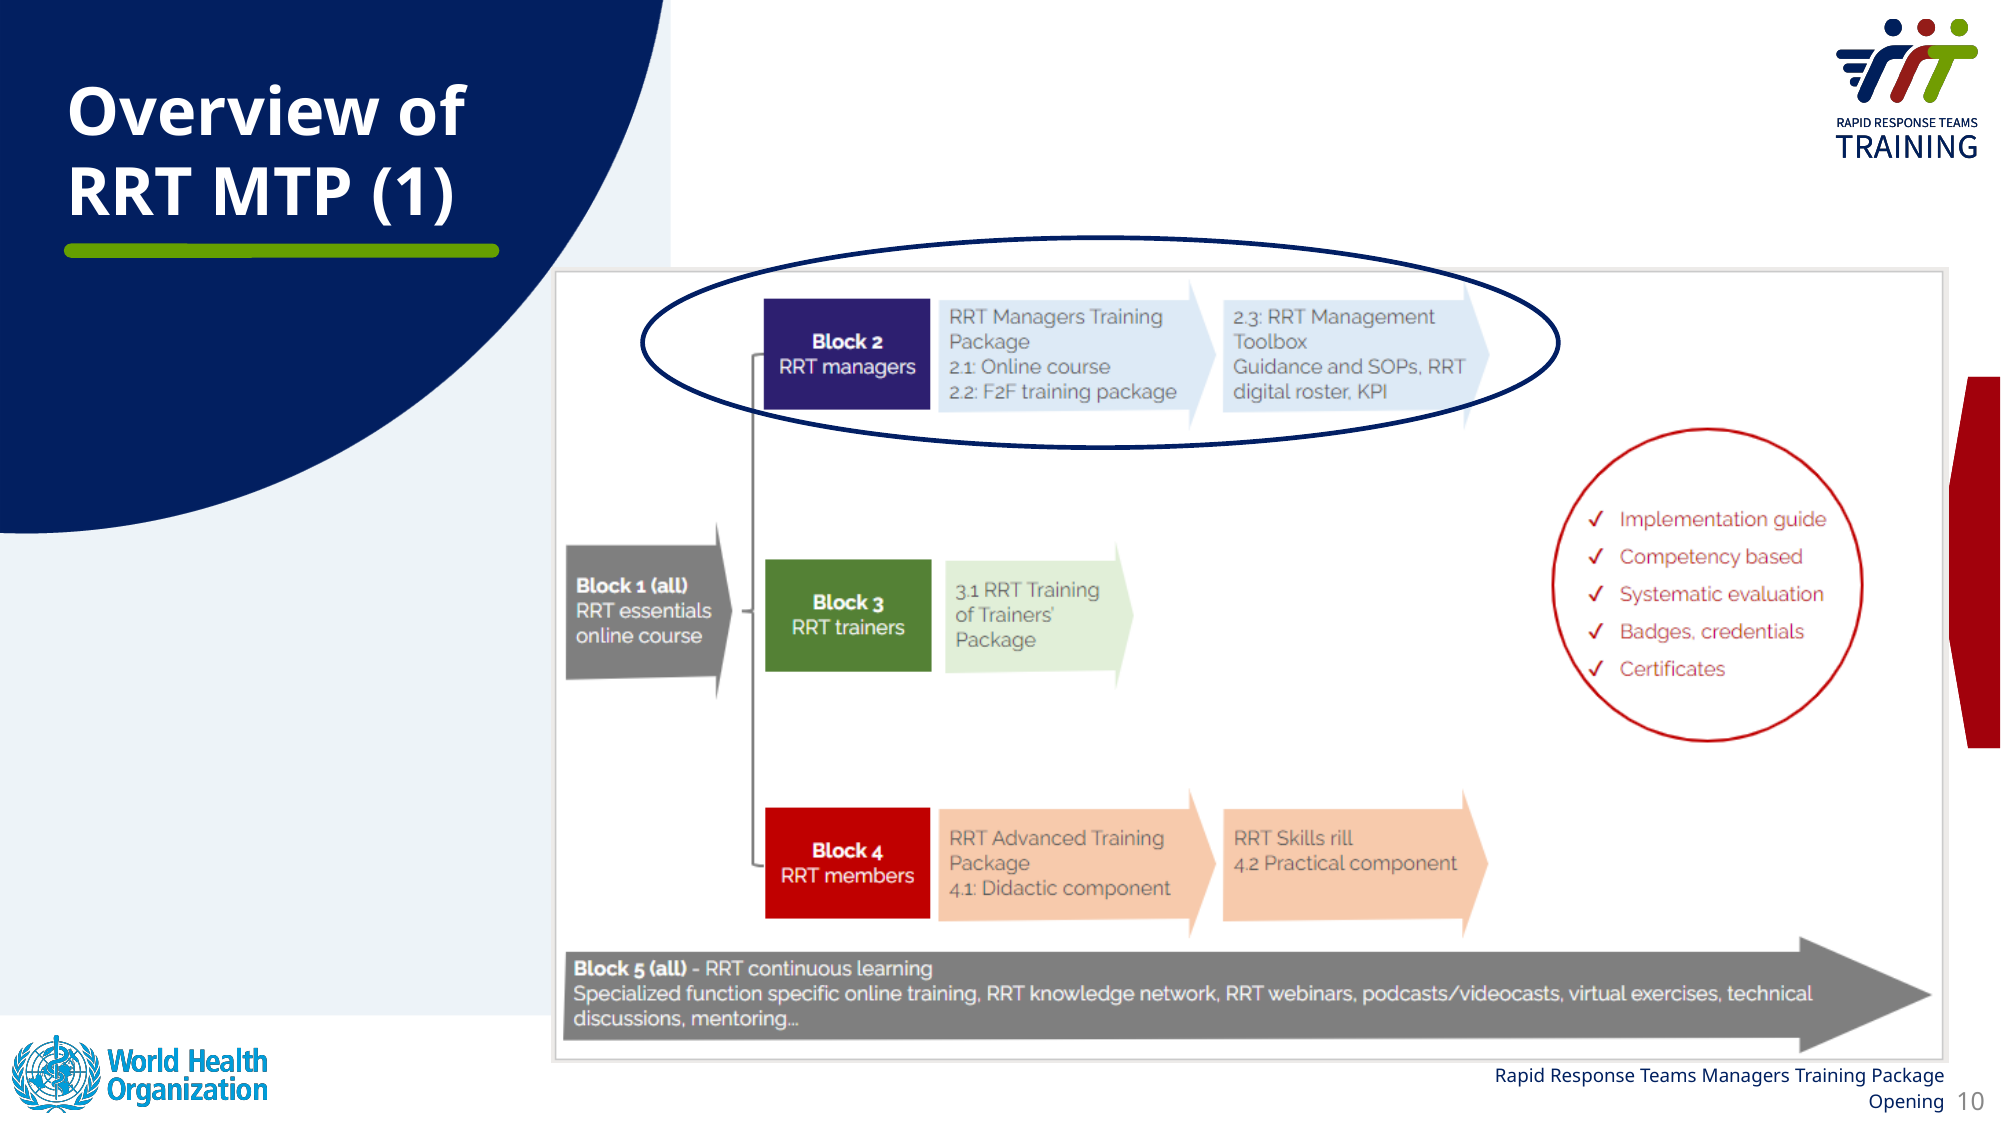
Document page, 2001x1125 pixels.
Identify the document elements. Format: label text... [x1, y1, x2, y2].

picture [12, 1035, 54, 1068]
picture [30, 1083, 37, 1091]
picture [12, 1083, 48, 1113]
picture [40, 1062, 47, 1070]
text_box Overview of RRT MTP (1) [59, 61, 531, 237]
picture [50, 1108, 62, 1113]
picture [59, 1035, 267, 1113]
picture [71, 1053, 90, 1091]
text_box 10 [1557, 1077, 1993, 1123]
picture [24, 1054, 36, 1087]
picture [1835, 19, 1978, 167]
picture [0, 0, 1949, 1063]
picture [34, 1054, 43, 1078]
text_box [1949, 376, 2000, 749]
text_box [783, 237, 1418, 267]
picture [36, 1088, 78, 1105]
picture [22, 1062, 26, 1077]
picture [46, 1056, 54, 1062]
